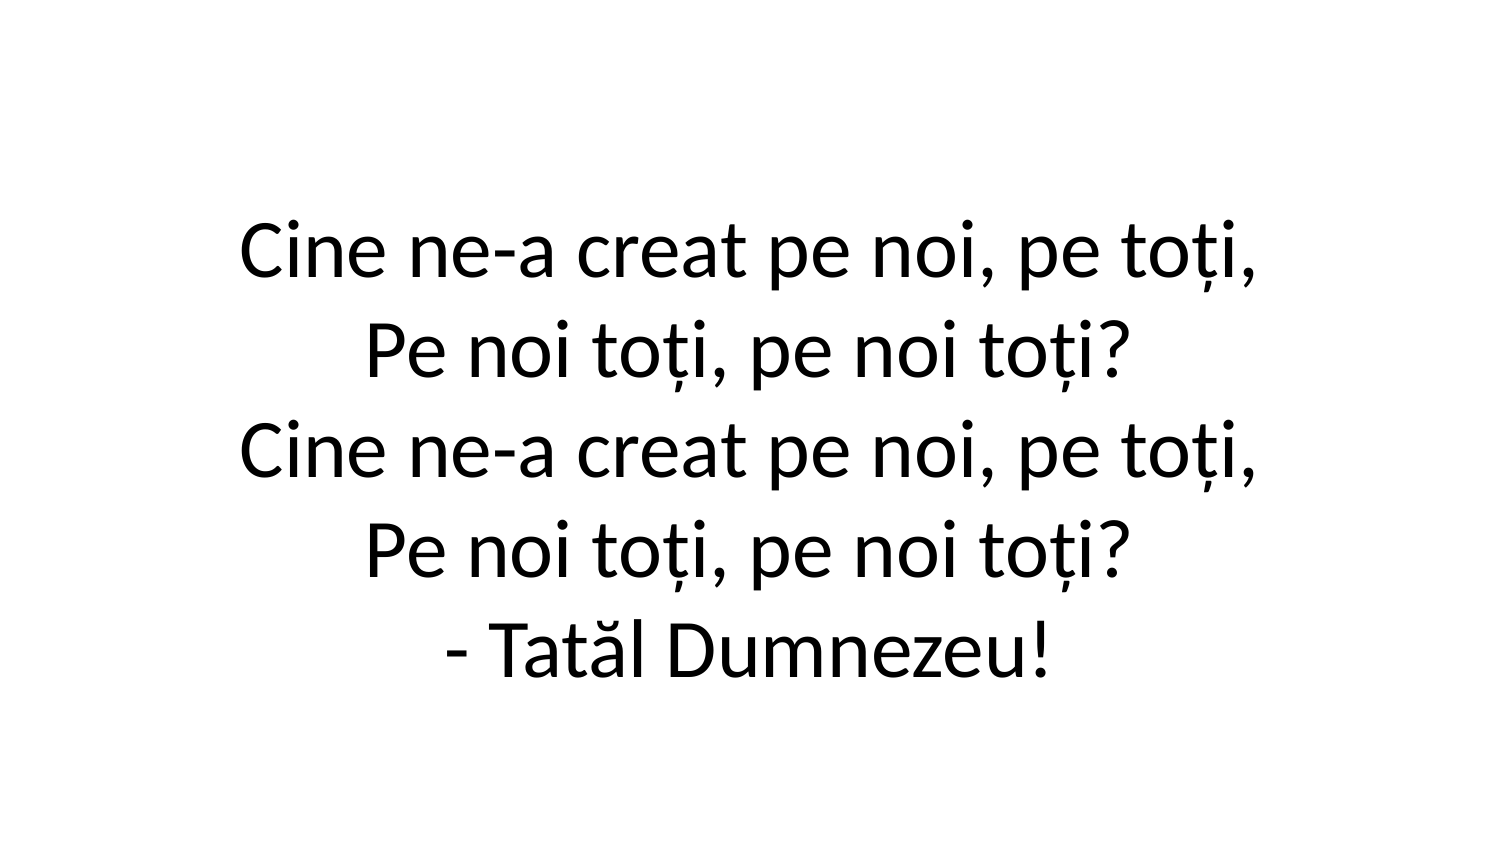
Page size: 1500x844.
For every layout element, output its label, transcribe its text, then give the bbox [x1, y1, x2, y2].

text_box Cine ne-a creat pe noi, pe toți, Pe noi toți, pe noi toți? Cine ne-a creat pe noi, pe toți, Pe noi toți, pe noi toți? - Tatăl Dumnezeu! [224, 142, 1276, 702]
